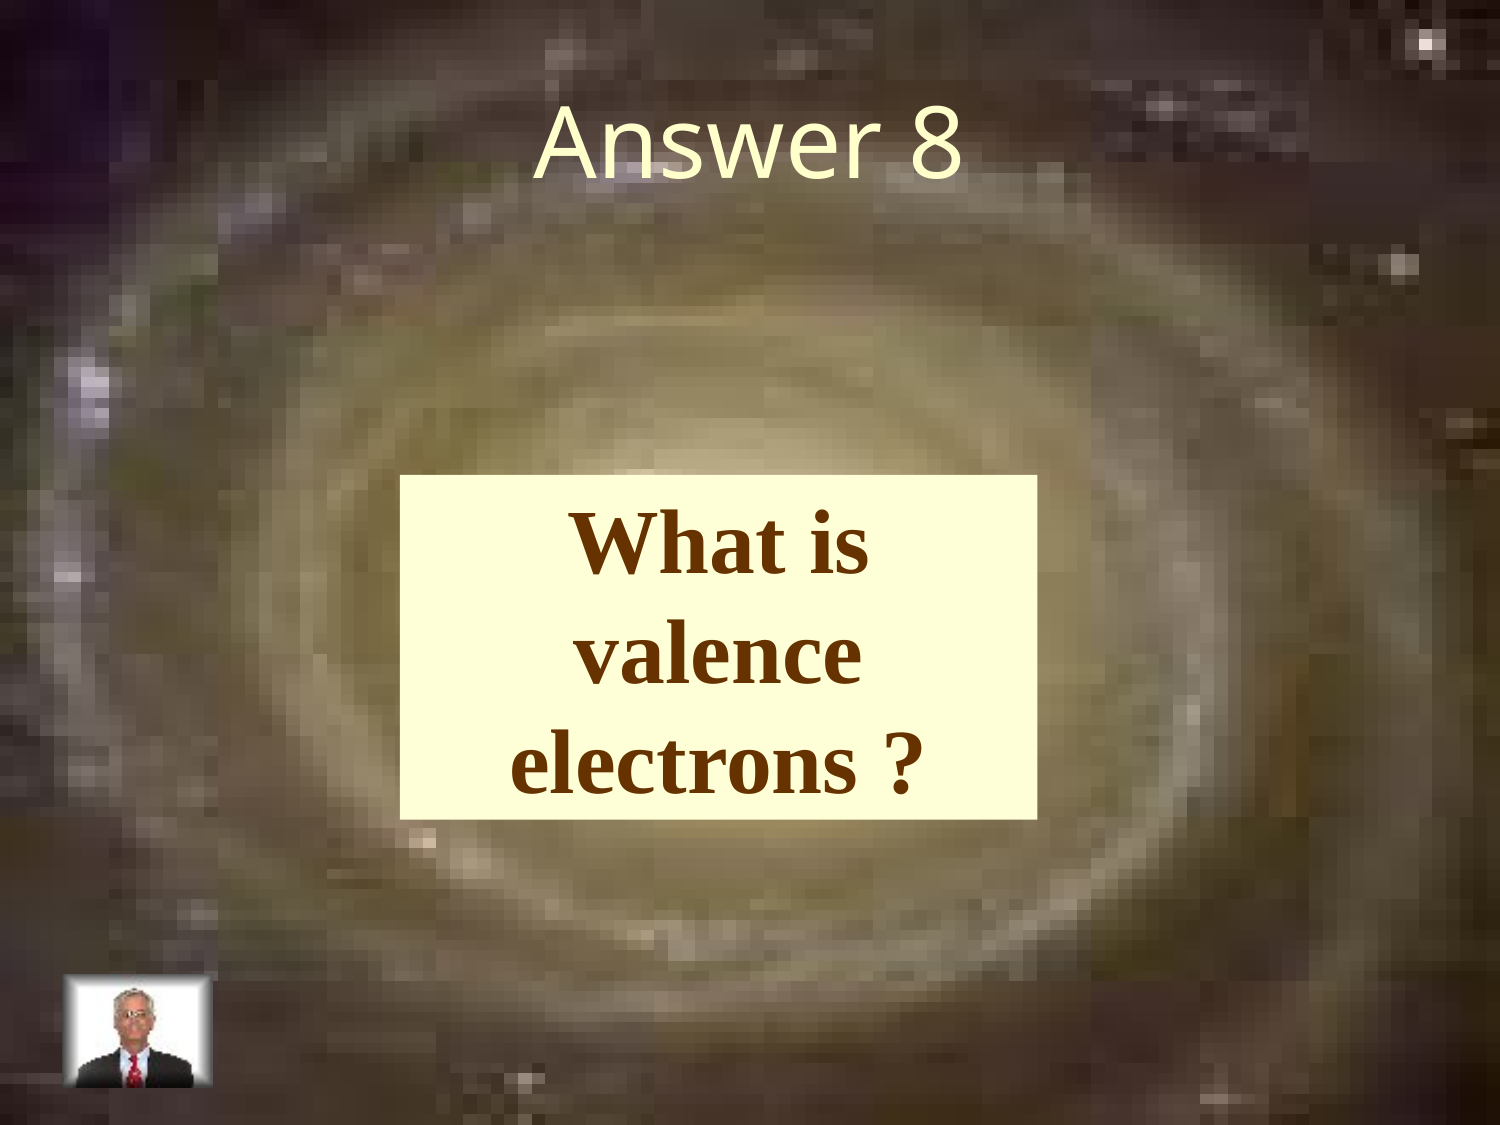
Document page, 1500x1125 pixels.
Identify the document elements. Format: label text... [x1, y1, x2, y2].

picture [0, 0, 1500, 1125]
title Answer 8 [74, 44, 1426, 233]
text_box What is valence electrons ? [399, 474, 1038, 820]
